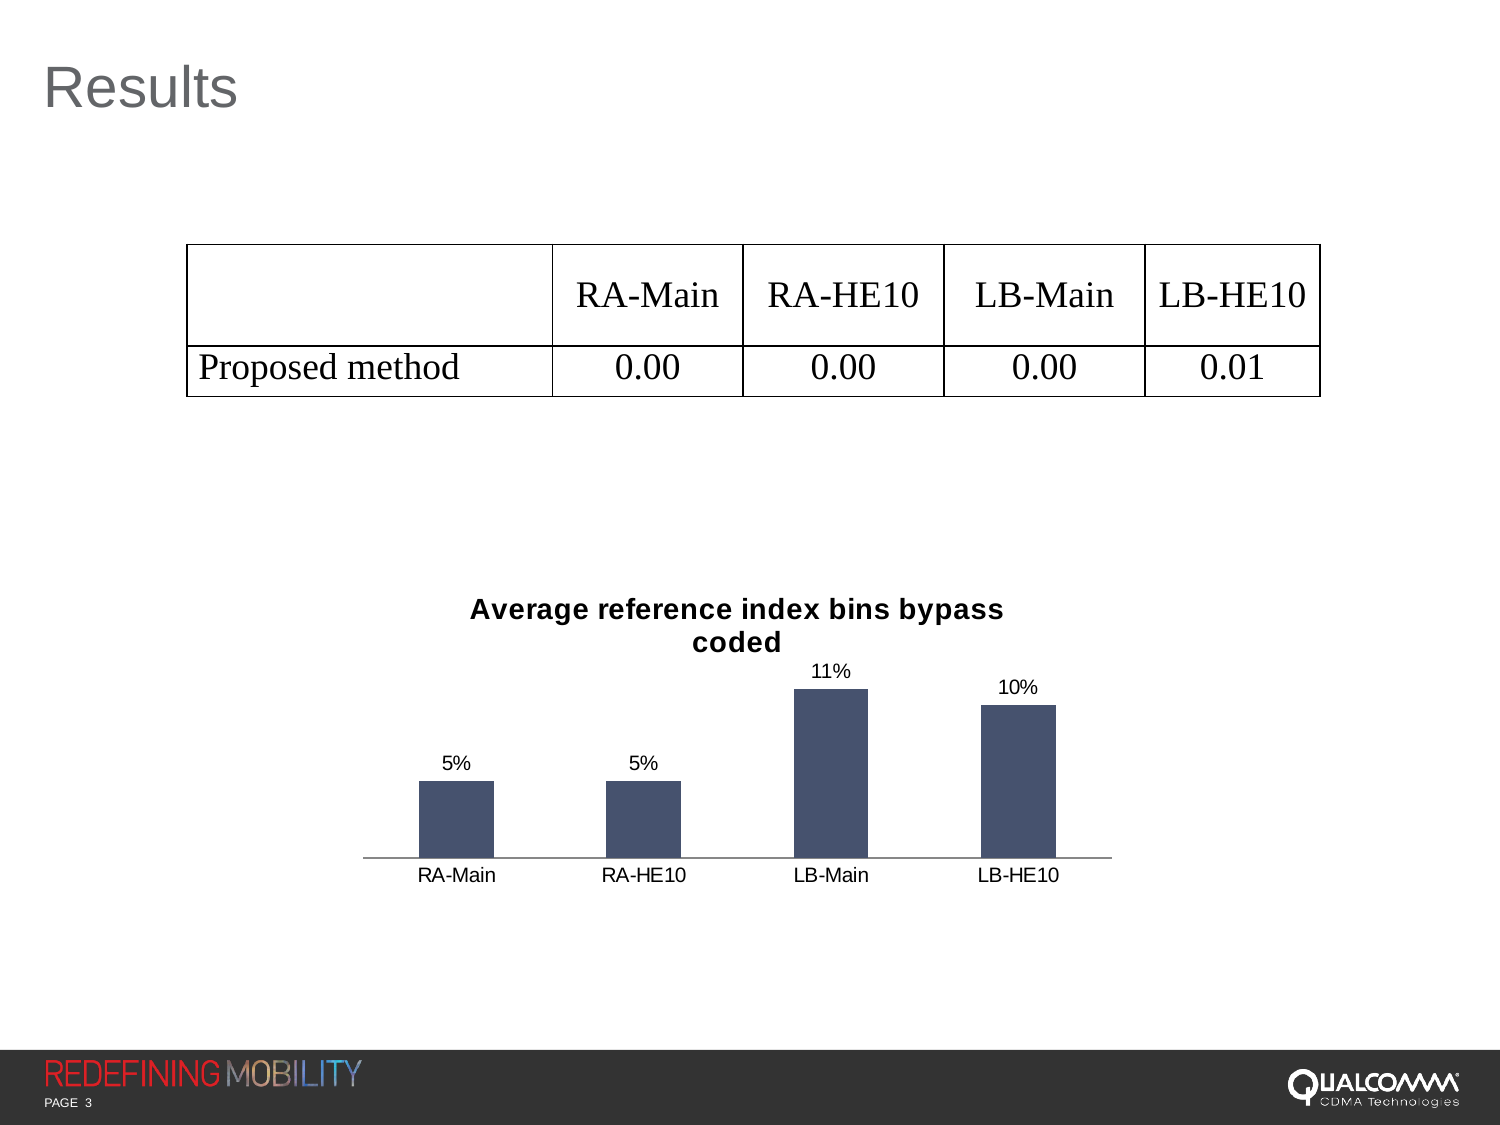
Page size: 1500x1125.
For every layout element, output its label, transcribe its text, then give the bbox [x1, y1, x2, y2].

table_header LB-HE10 [1146, 245, 1319, 345]
table_header LB-Main [945, 245, 1144, 345]
table_cell 0.00 [744, 347, 943, 396]
chart [347, 569, 1128, 894]
table_header RA-HE10 [744, 245, 943, 345]
picture [1278, 1058, 1478, 1114]
picture [30, 1048, 372, 1099]
table_header RA-Main [553, 245, 742, 345]
table_cell 0.01 [1146, 347, 1319, 396]
table_cell 0.00 [553, 347, 742, 396]
title Results [28, 44, 1462, 138]
table_cell Proposed method [188, 347, 552, 396]
table_cell 0.00 [945, 347, 1144, 396]
table_header [188, 245, 552, 345]
